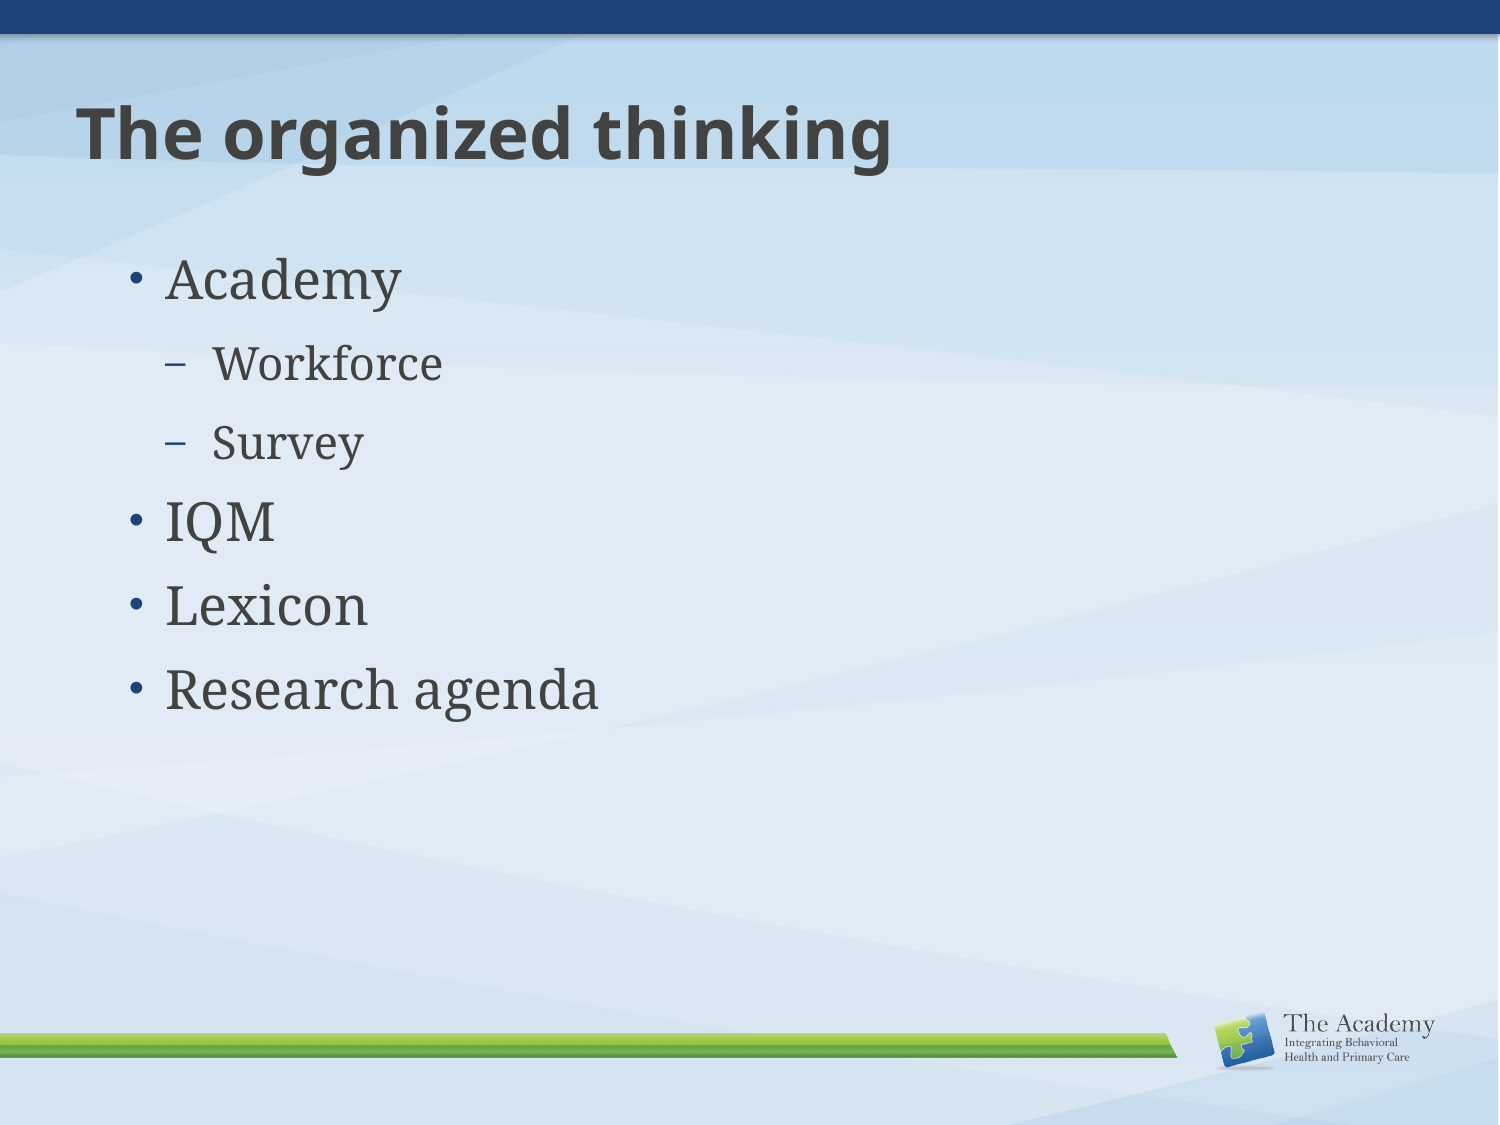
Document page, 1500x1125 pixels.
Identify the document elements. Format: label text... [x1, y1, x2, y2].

list Academy Workforce Survey IQM Lexicon Research agenda [75, 244, 1425, 977]
picture [0, 34, 1498, 1125]
title The organized thinking [75, 81, 1425, 191]
